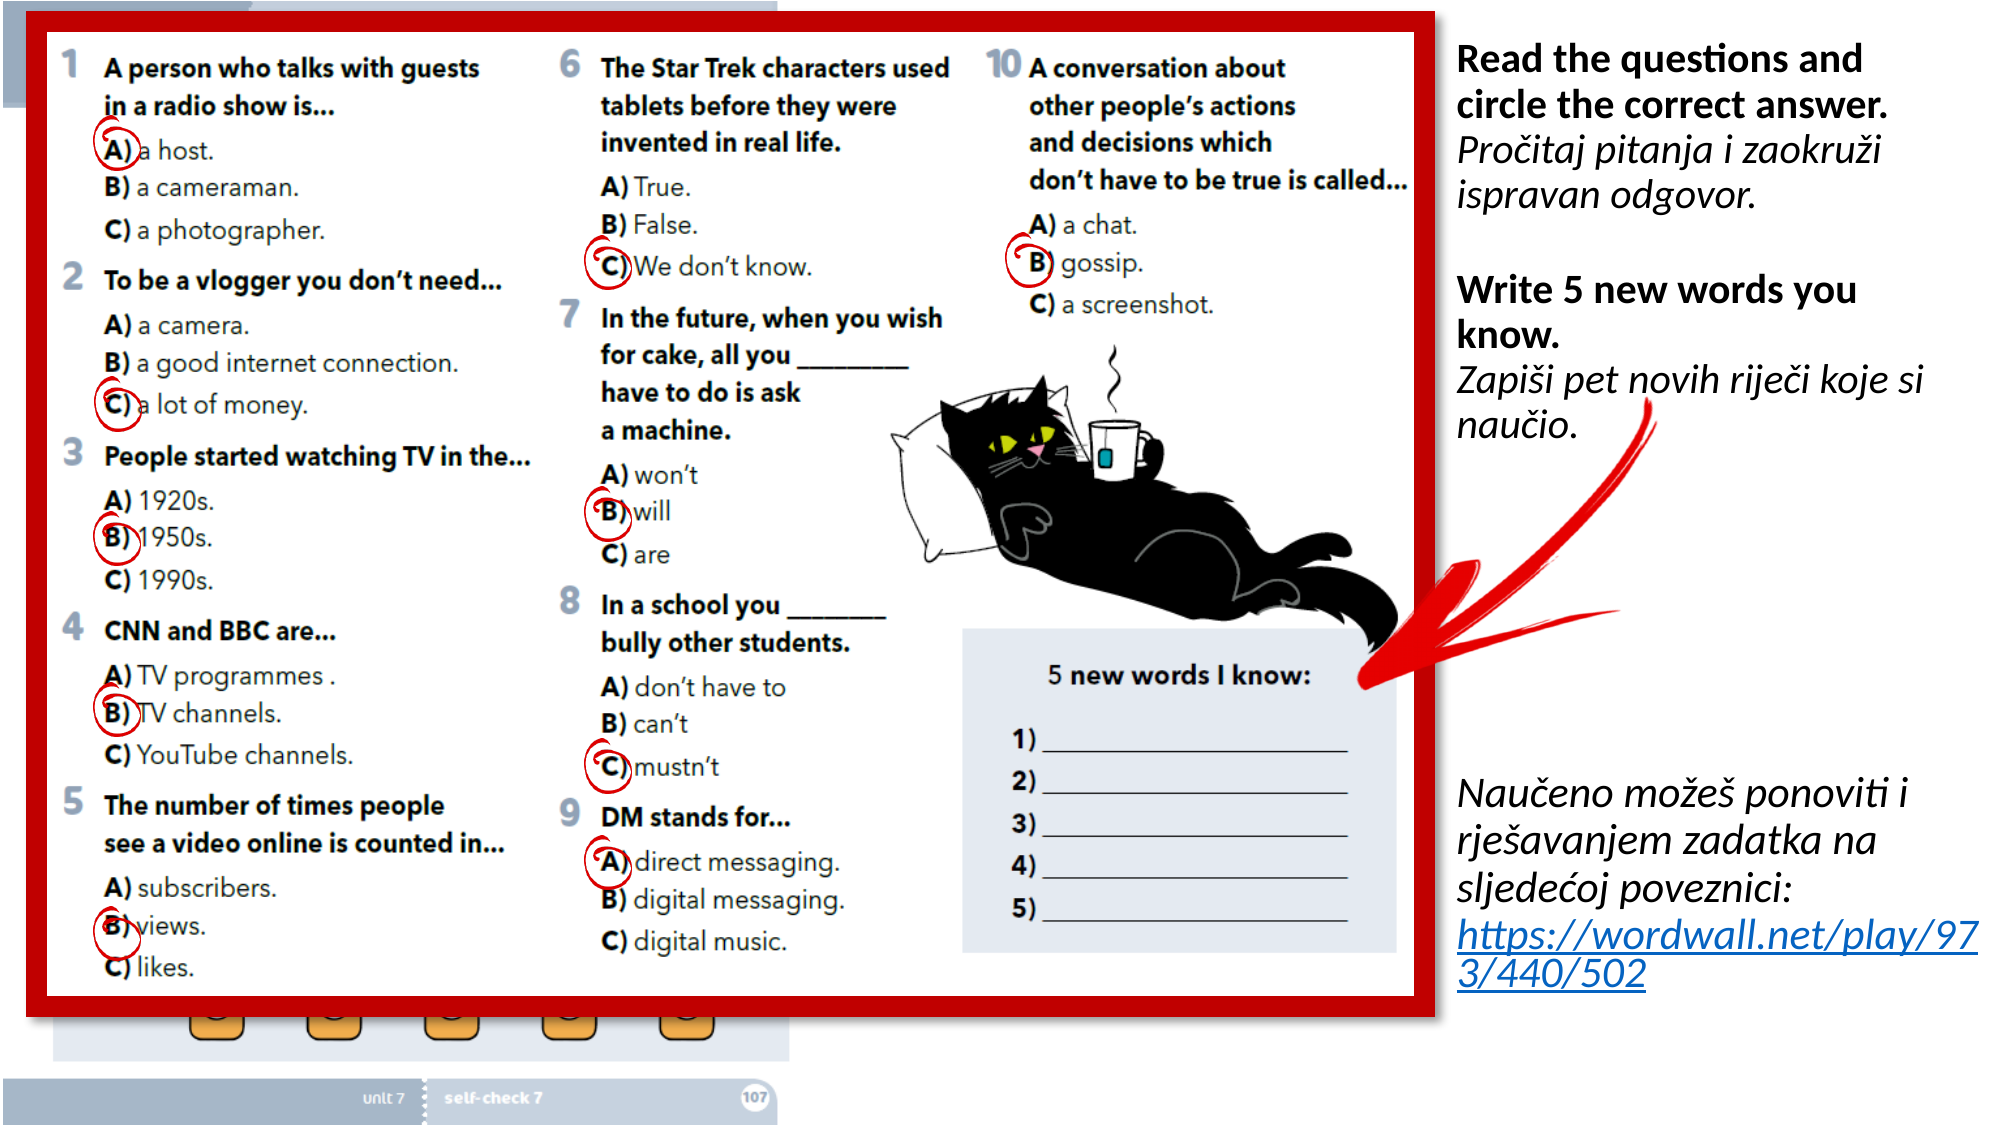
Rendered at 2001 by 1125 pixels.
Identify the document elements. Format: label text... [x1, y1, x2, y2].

picture [3, 0, 1771, 1125]
text_box Write 5 new words you know. Zapiši pet novih riječi koje si naučio. [1441, 260, 1945, 762]
text_box Naučeno možeš ponoviti i rješavanjem zadatka na sljedećoj poveznici: https://wordwall.net/play/973/440/502 [1441, 762, 1997, 1125]
text_box Read the questions and circle the correct answer. Pročitaj pitanja i zaokruži ispravan odgovor. [1448, 29, 1967, 261]
